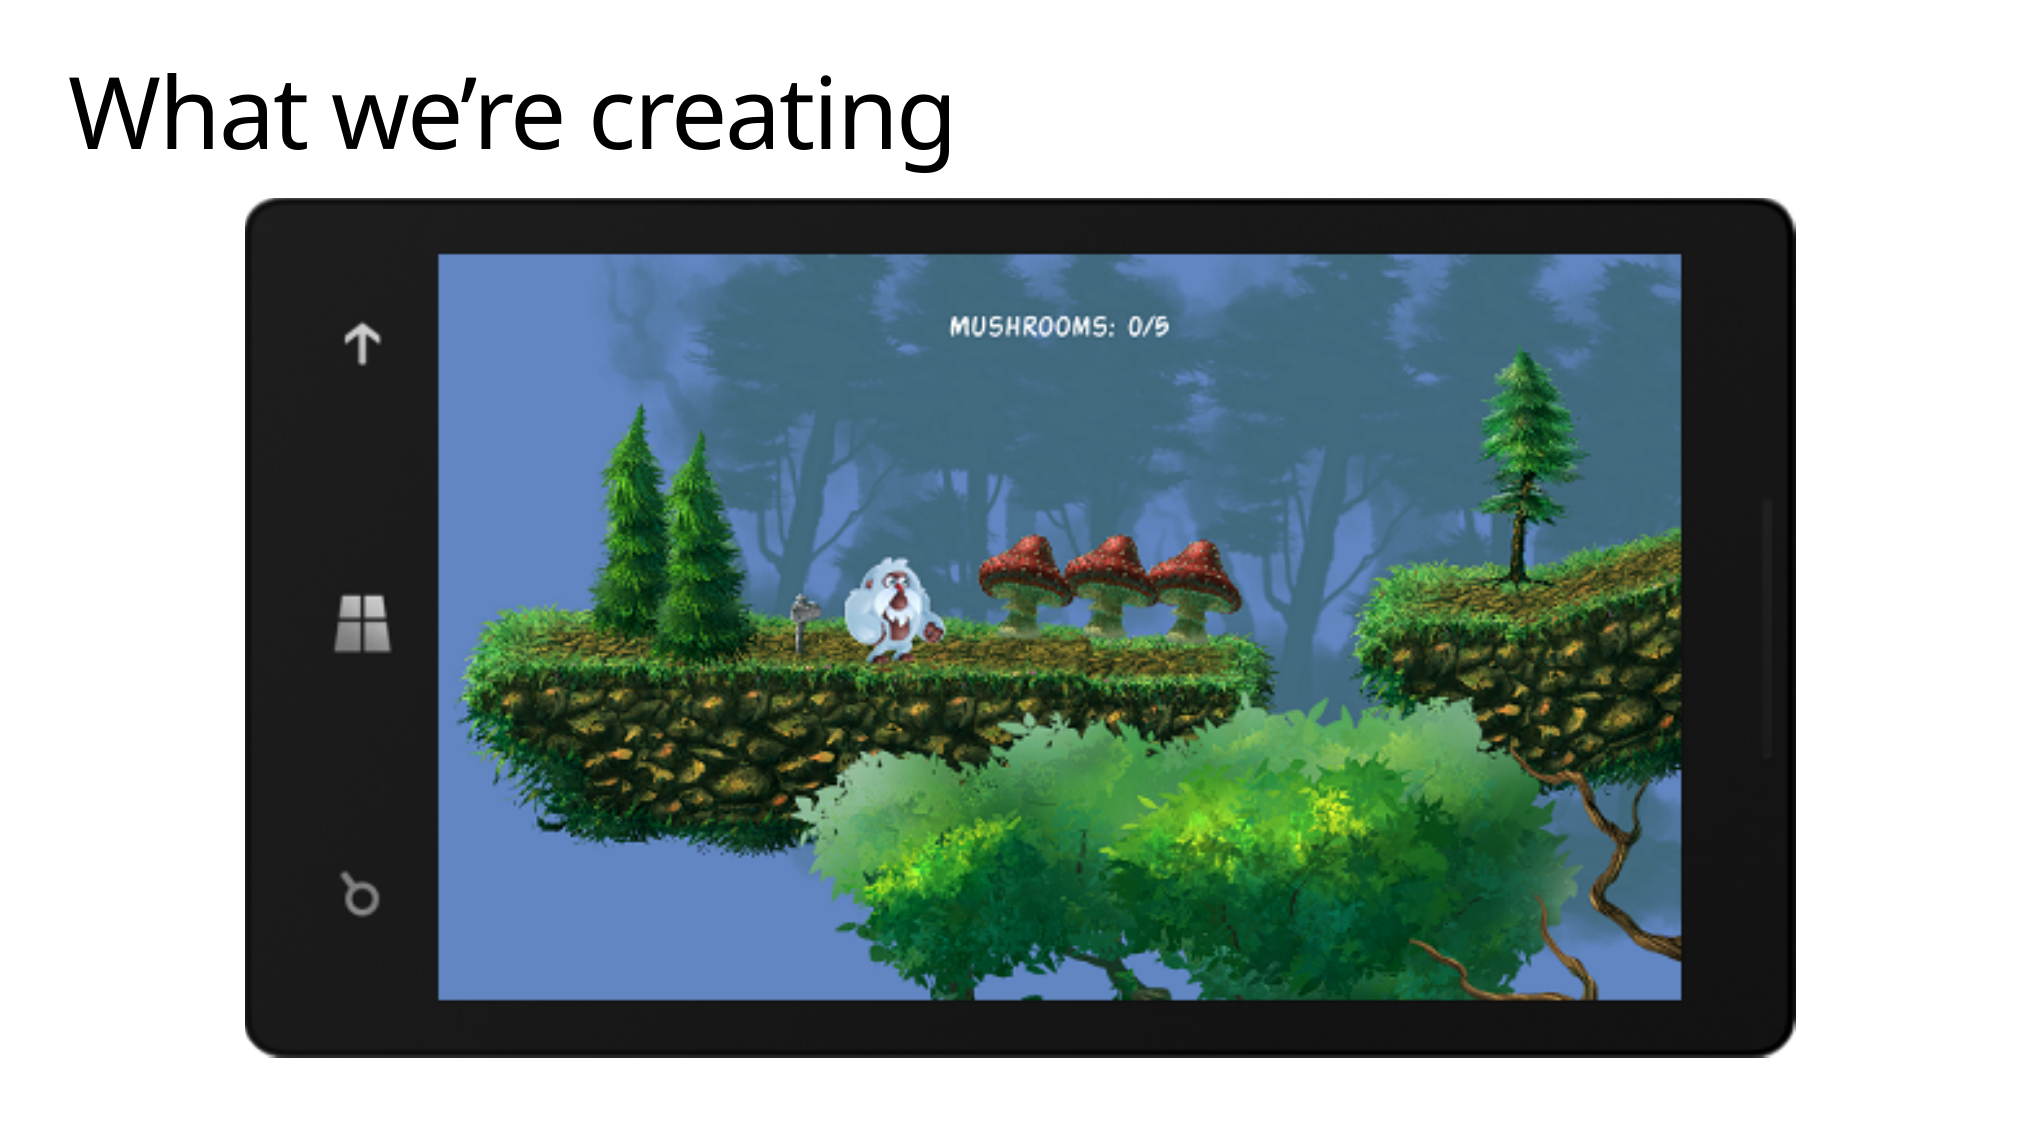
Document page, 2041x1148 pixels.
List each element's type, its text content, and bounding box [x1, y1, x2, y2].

picture [244, 198, 1796, 1059]
title What we’re creating [45, 48, 1996, 199]
